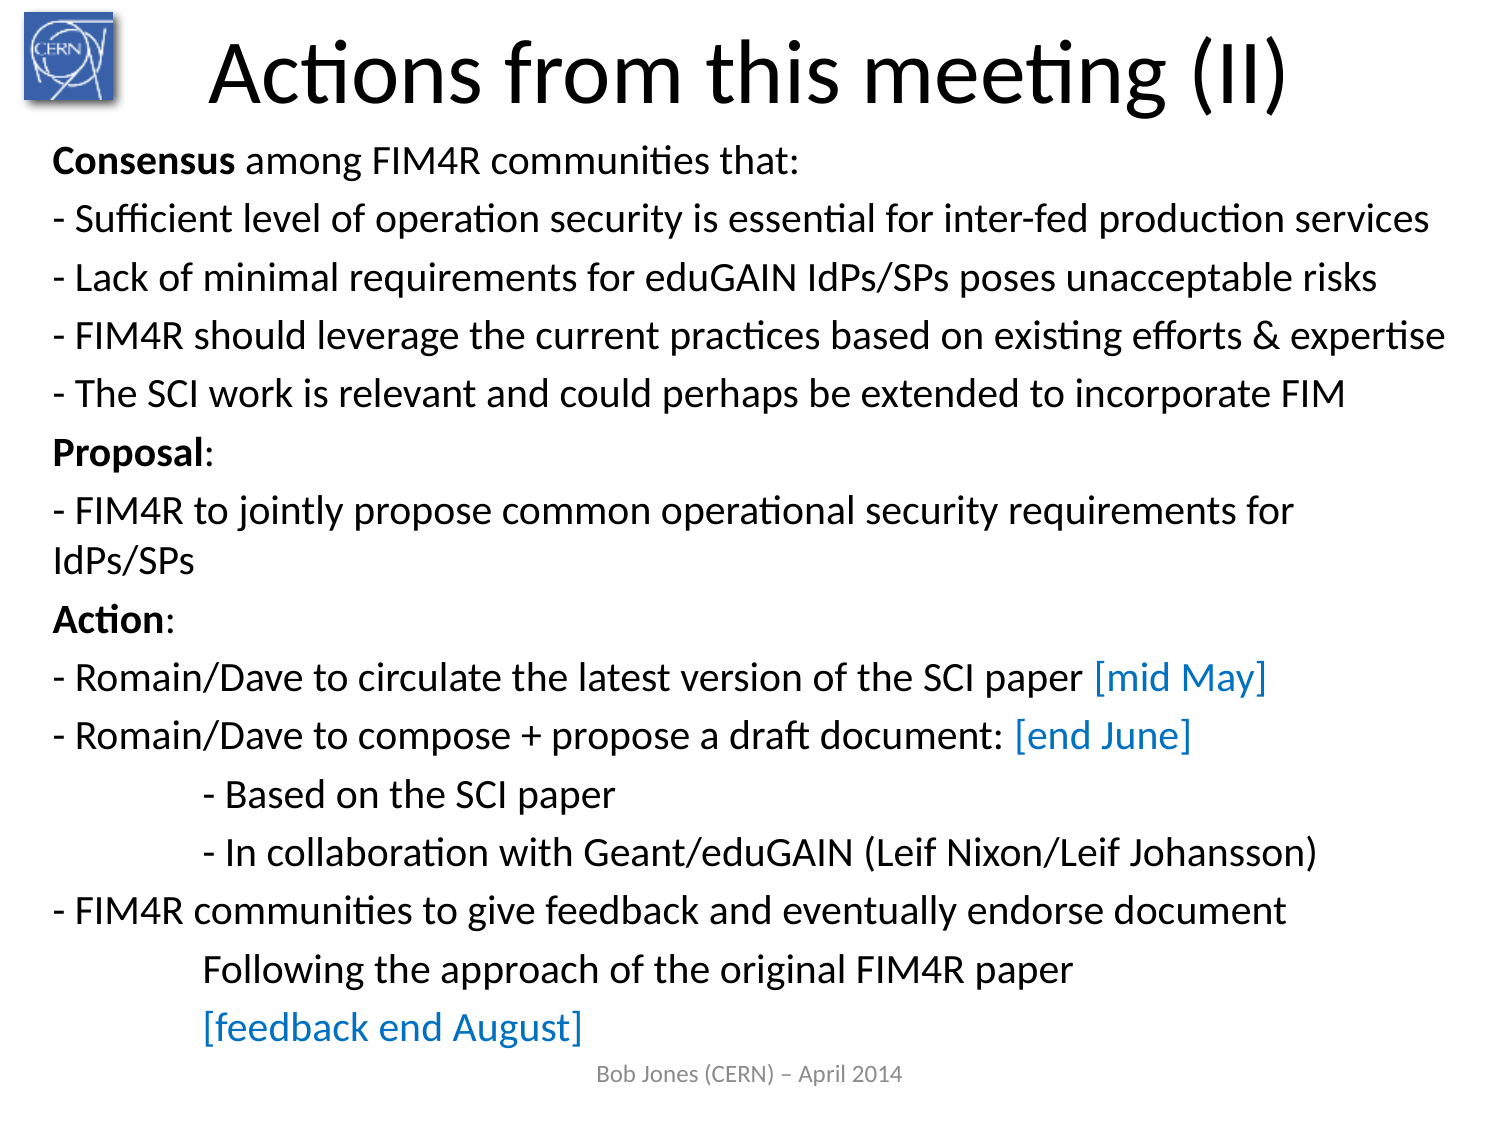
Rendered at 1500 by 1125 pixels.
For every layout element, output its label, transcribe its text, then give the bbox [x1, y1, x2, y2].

list Consensus among FIM4R communities that: - Sufficient level of operation security is essential for inter-fed production services - Lack of minimal requirements for eduGAIN IdPs/SPs poses unacceptable risks - FIM4R should leverage the current practices based on existing efforts & expertise - The SCI work is relevant and could perhaps be extended to incorporate FIM Proposal: - FIM4R to jointly propose common operational security requirements for IdPs/SPs Action: - Romain/Dave to circulate the latest version of the SCI paper [mid May] - Romain/Dave to compose + propose a draft document: [end June] - Based on the SCI paper - In collaboration with Geant/eduGAIN (Leif Nixon/Leif Johansson) - FIM4R communities to give feedback and eventually endorse document Following the approach of the original FIM4R paper [feedback end August] [37, 125, 1463, 1047]
title Actions from this meeting (II) [75, 0, 1425, 125]
footer Bob Jones (CERN) – April 2014 [512, 1042, 988, 1103]
picture [24, 12, 75, 100]
